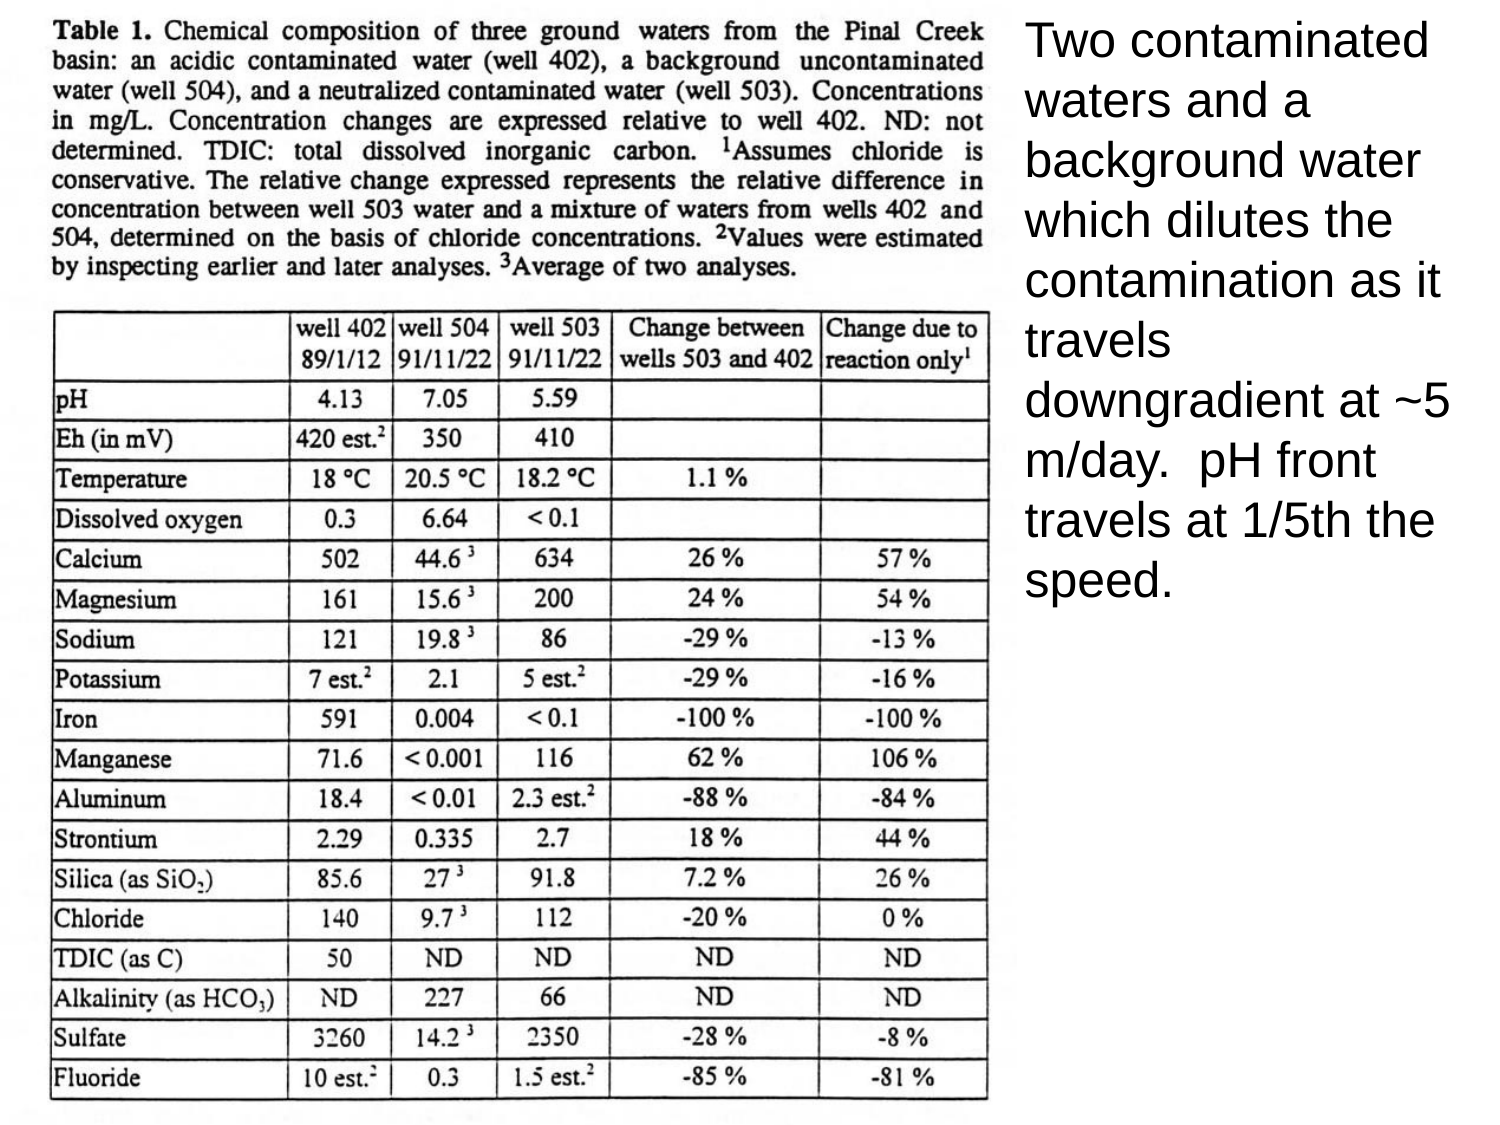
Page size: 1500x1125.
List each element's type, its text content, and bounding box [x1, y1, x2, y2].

text_box Two contaminated waters and a background water which dilutes the contamination as it travels downgradient at ~5 m/day. pH front travels at 1/5th the speed. [1018, 0, 1500, 615]
picture [0, 0, 1017, 1125]
